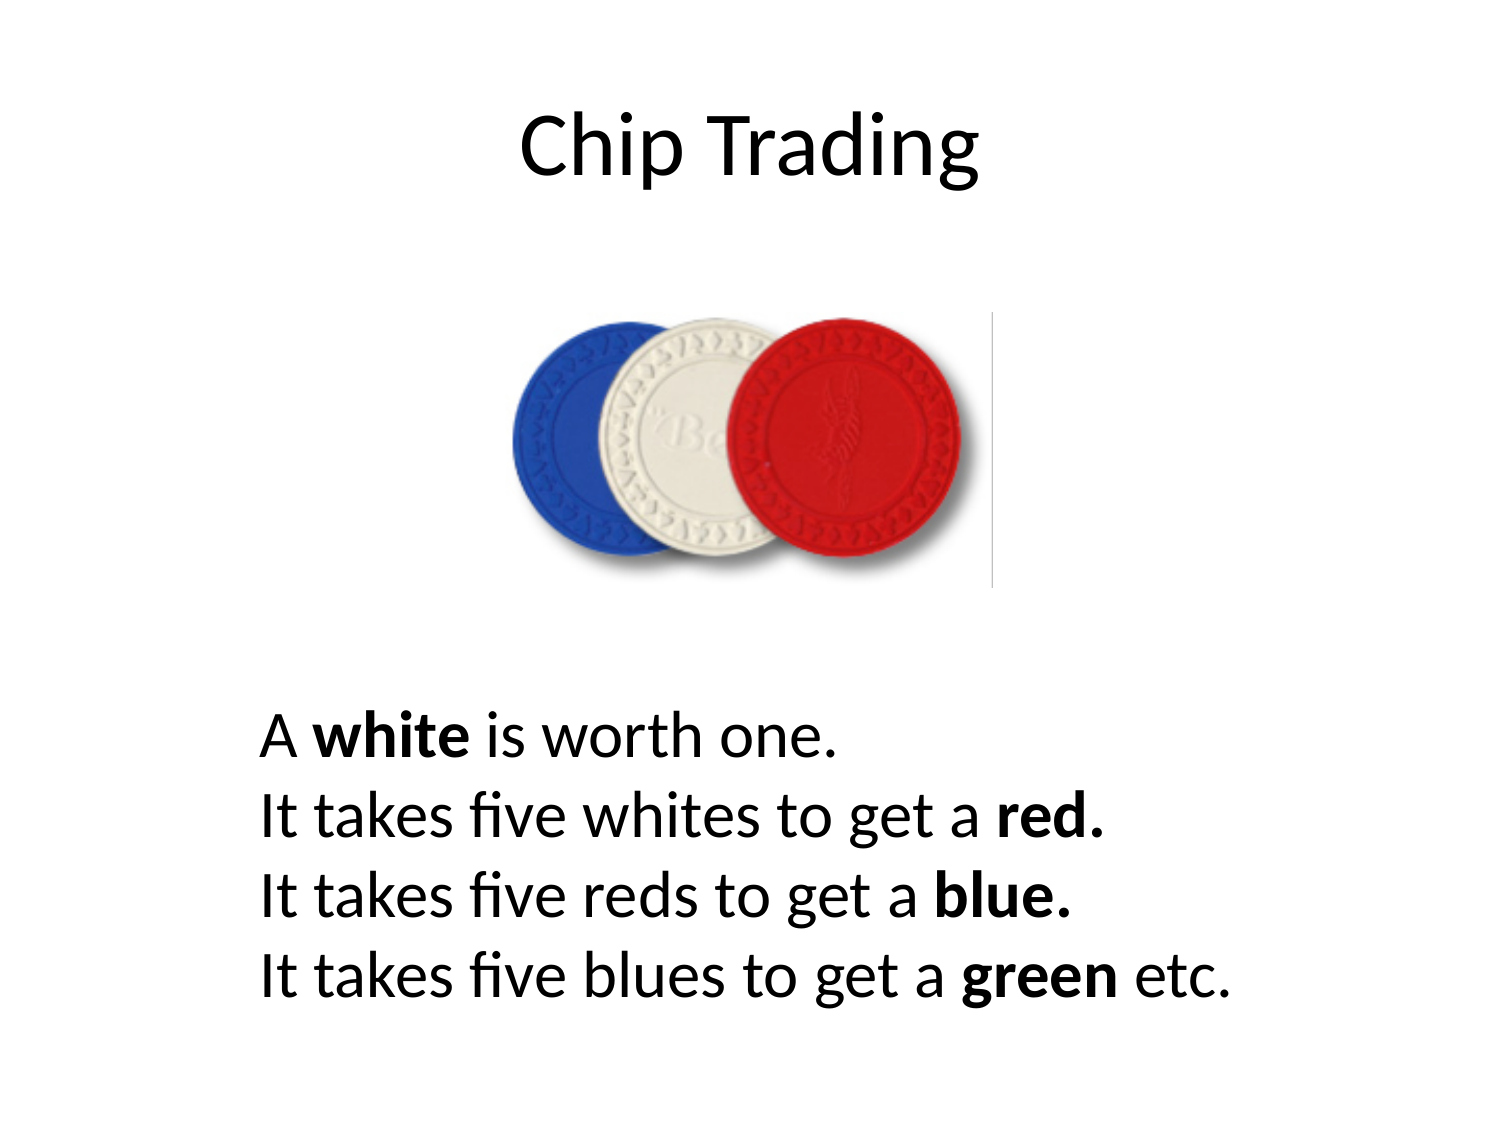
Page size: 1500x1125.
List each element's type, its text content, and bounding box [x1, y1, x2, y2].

title Chip Trading [75, 45, 1425, 233]
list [504, 312, 995, 588]
text_box A white is worth one. It takes five whites to get a red. It takes five reds to get a blue. It takes five blues to get a green etc. [244, 683, 1250, 1019]
